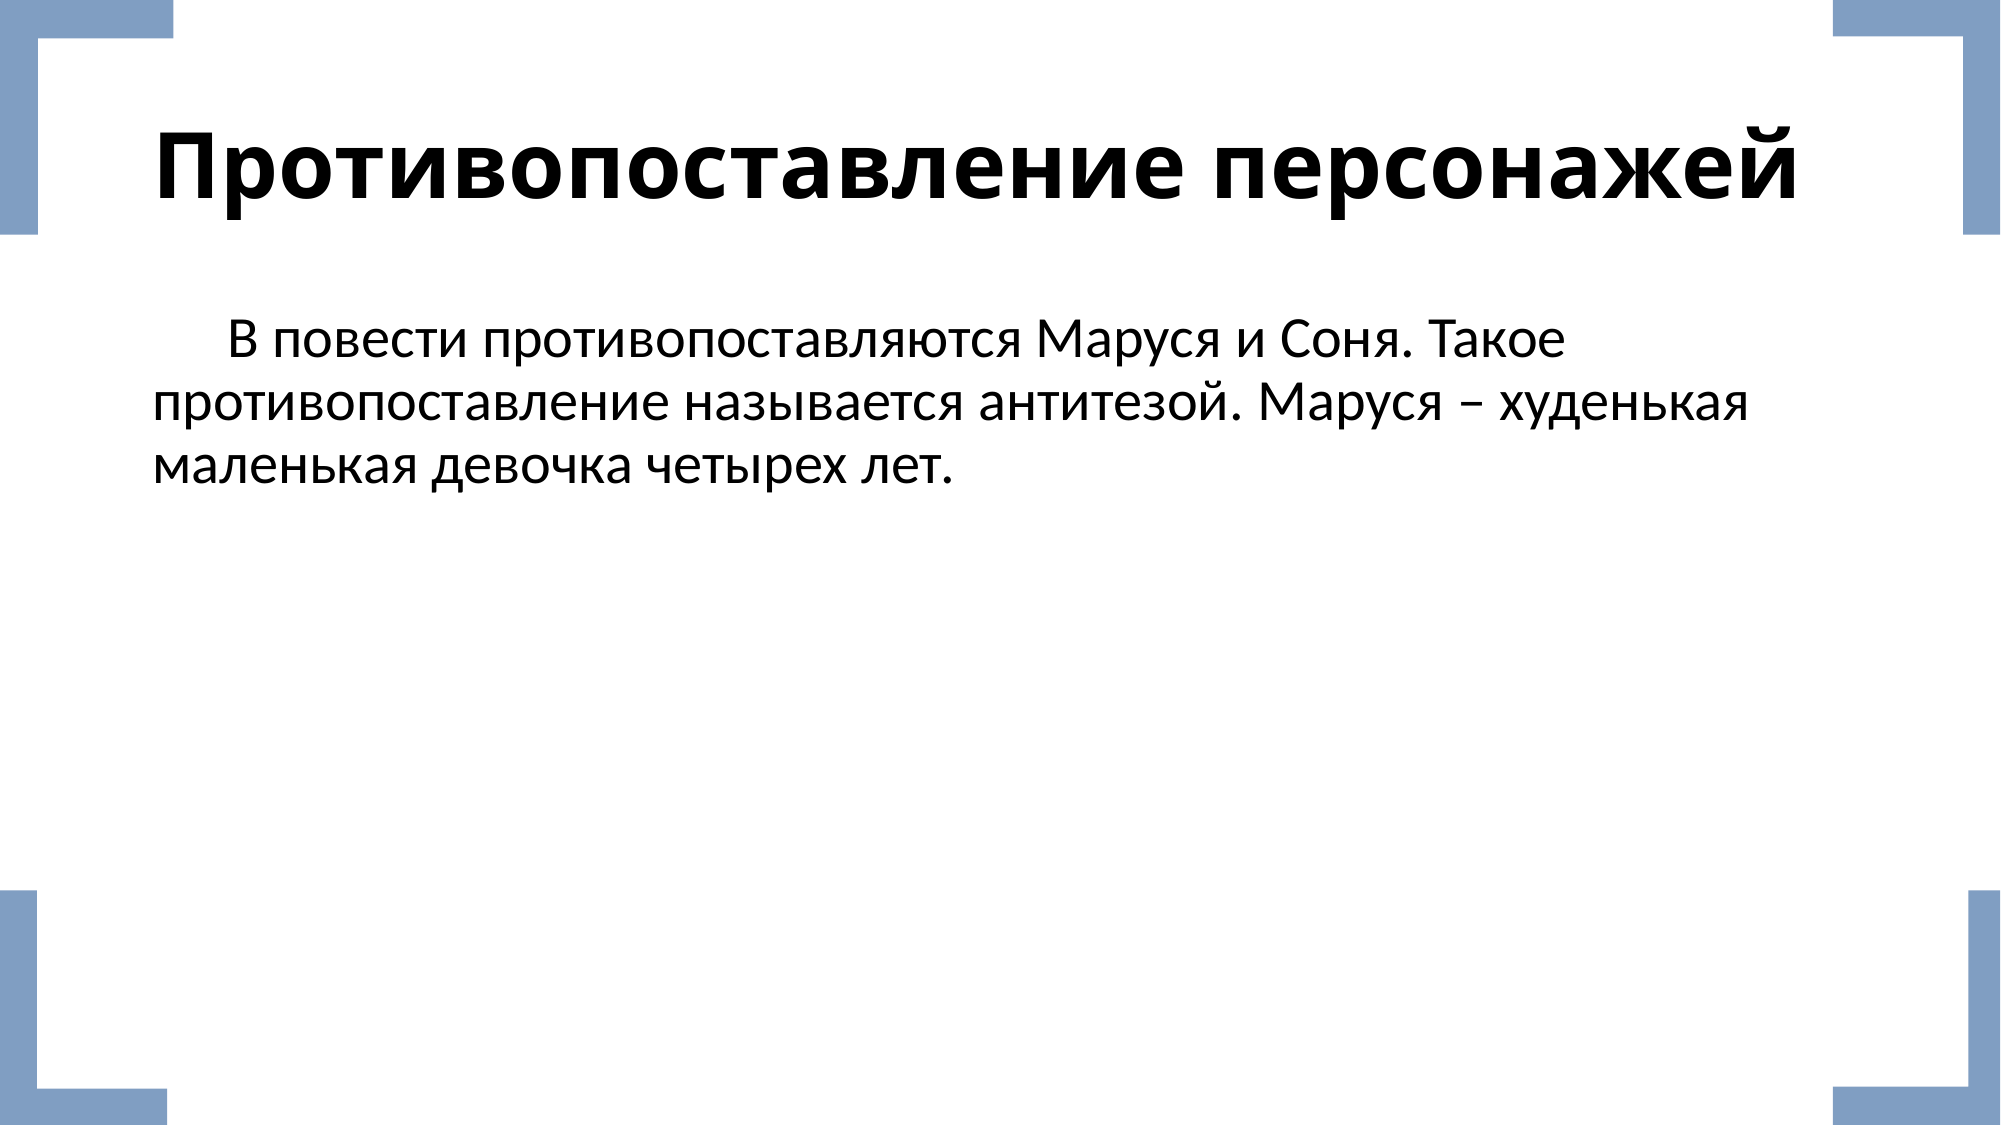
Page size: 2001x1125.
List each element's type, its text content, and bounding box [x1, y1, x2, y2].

list В повести противопоставляются Маруся и Соня. Такое противопоставление называется антитезой. Маруся – худенькая маленькая девочка четырех лет. [137, 299, 1863, 1014]
title Противопоставление персонажей [137, 59, 1863, 278]
